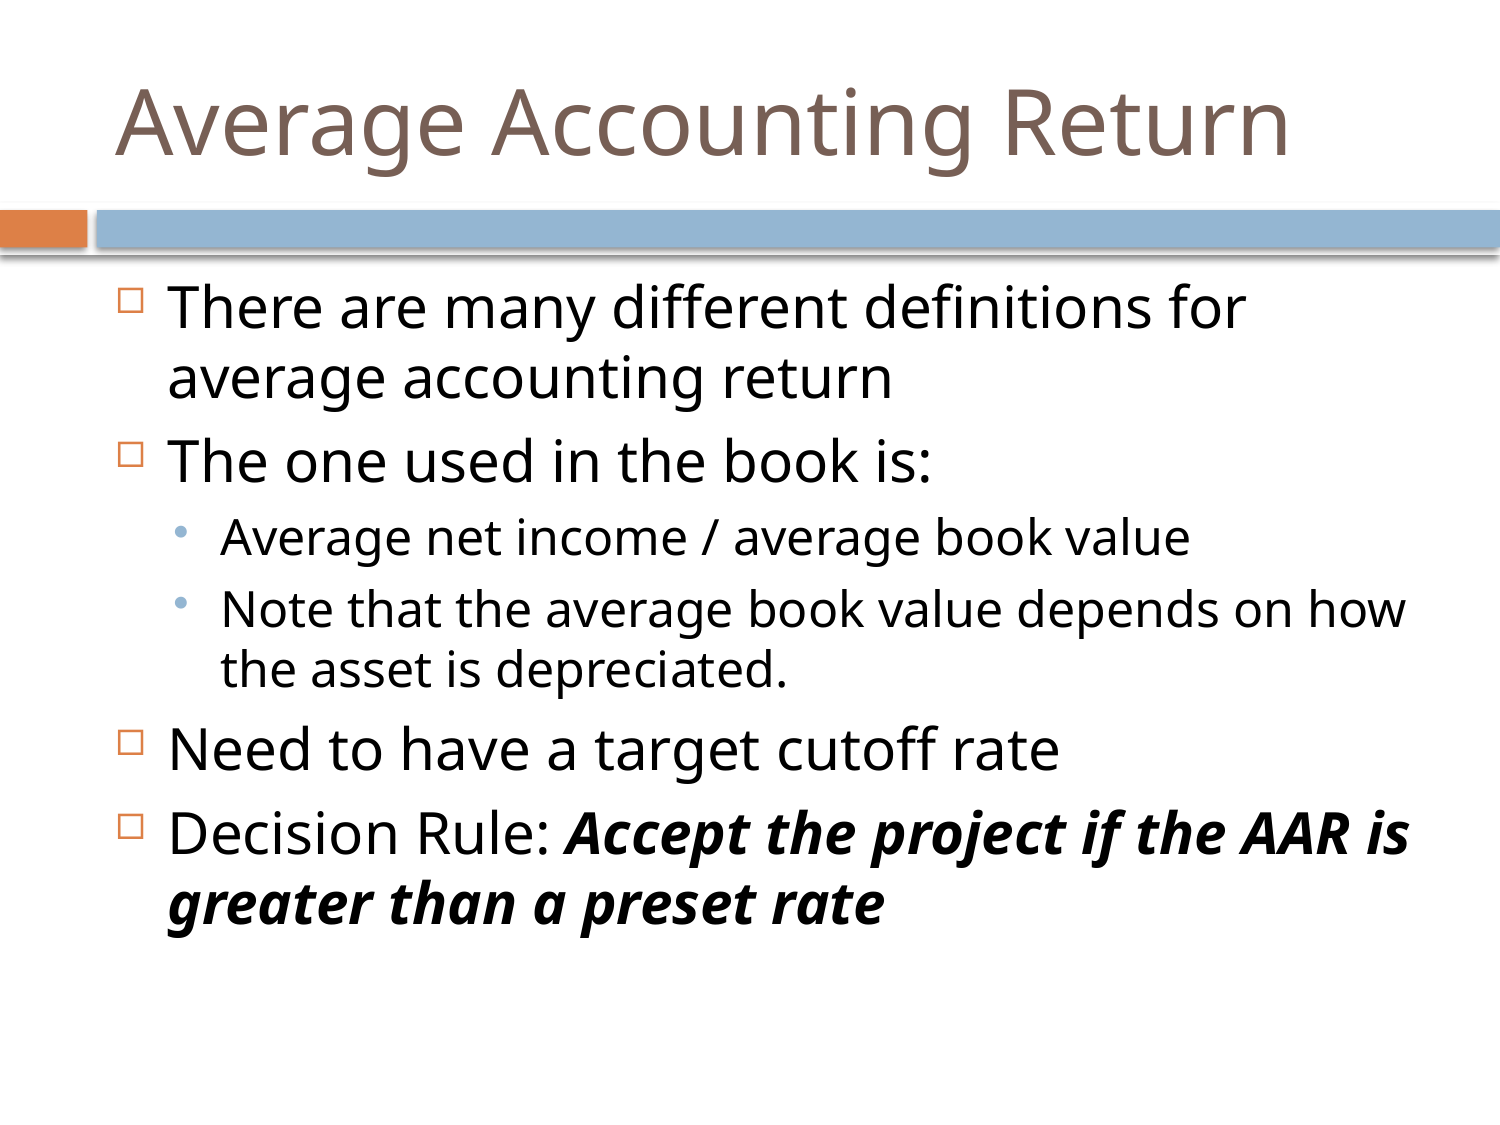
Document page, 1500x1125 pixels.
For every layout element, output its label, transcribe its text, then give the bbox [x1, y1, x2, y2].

title Average Accounting Return [100, 37, 1438, 200]
list There are many different definitions for average accounting return The one used in the book is: Average net income / average book value Note that the average book value depends on how the asset is depreciated. Need to have a target cutoff rate Decision Rule: Accept the project if the AAR is greater than a preset rate [100, 262, 1438, 1000]
